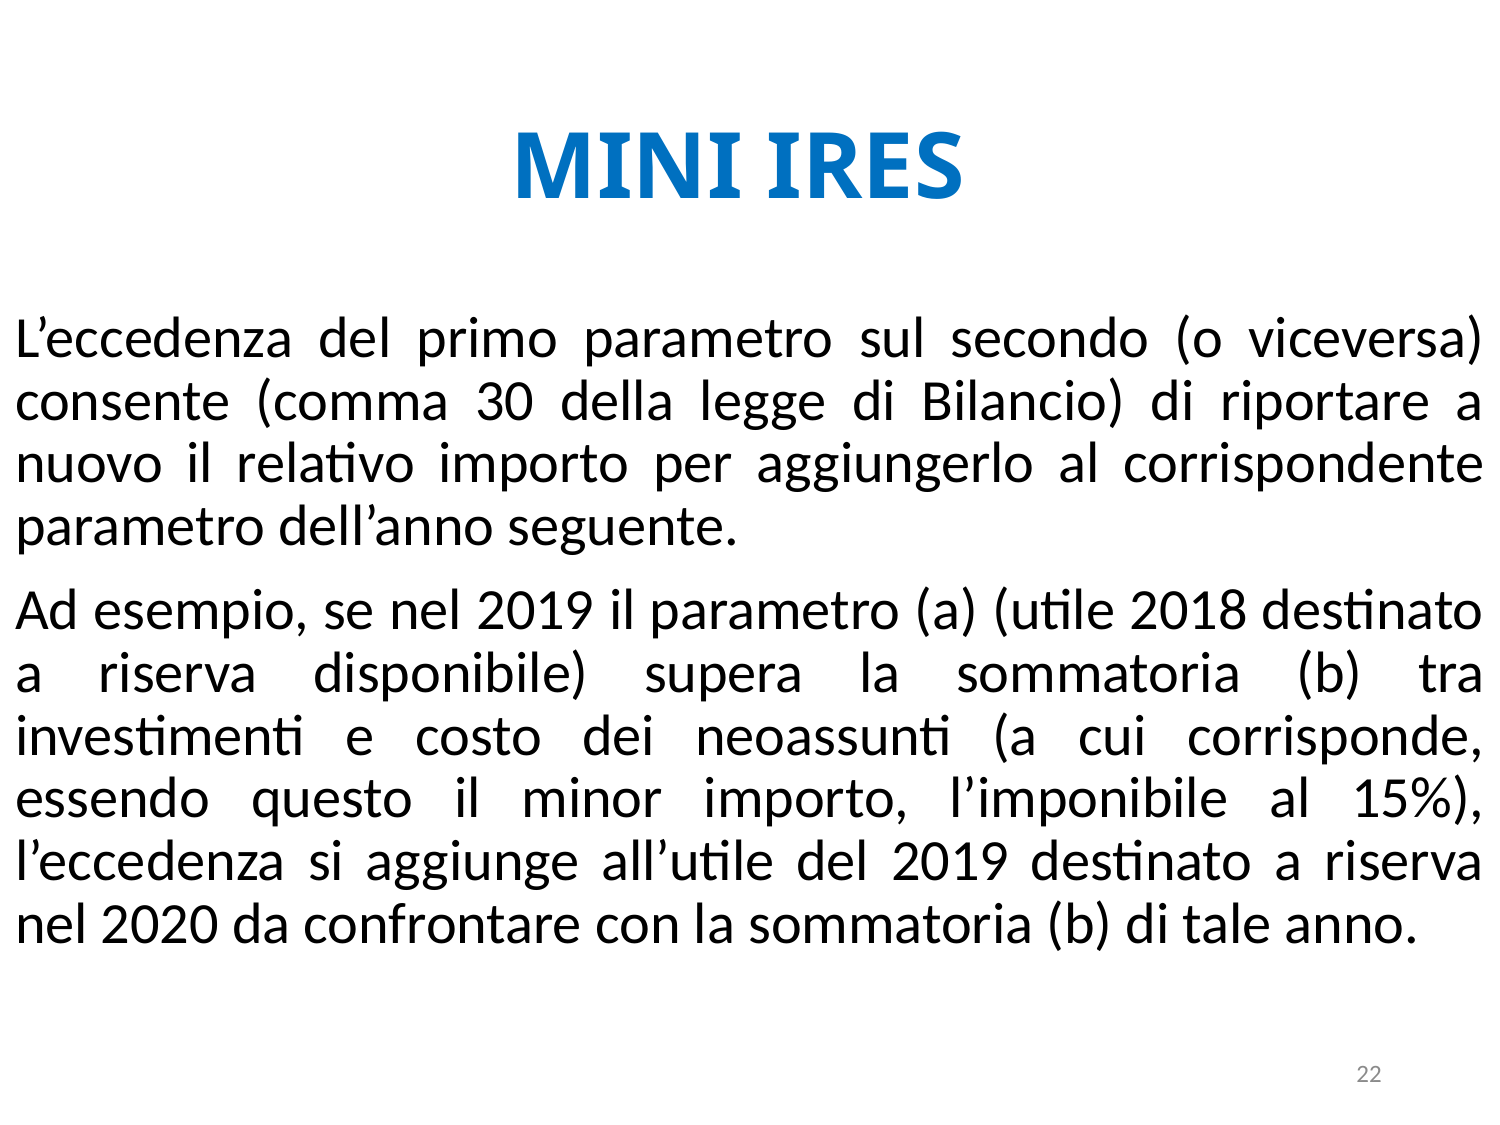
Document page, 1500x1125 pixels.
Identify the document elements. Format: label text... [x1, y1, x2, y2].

title MINI IRES [103, 59, 1397, 278]
slide_number 22 [1059, 1042, 1397, 1103]
list L’eccedenza del primo parametro sul secondo (o viceversa) consente (comma 30 della legge di Bilancio) di riportare a nuovo il relativo importo per aggiungerlo al corrispondente parametro dell’anno seguente. Ad esempio, se nel 2019 il parametro (a) (utile 2018 destinato a riserva disponibile) supera la sommatoria (b) tra investimenti e costo dei neoassunti (a cui corrisponde, essendo questo il minor importo, l’imponibile al 15%), l’eccedenza si aggiunge all’utile del 2019 destinato a riserva nel 2020 da confrontare con la sommatoria (b) di tale anno. [0, 299, 1500, 965]
